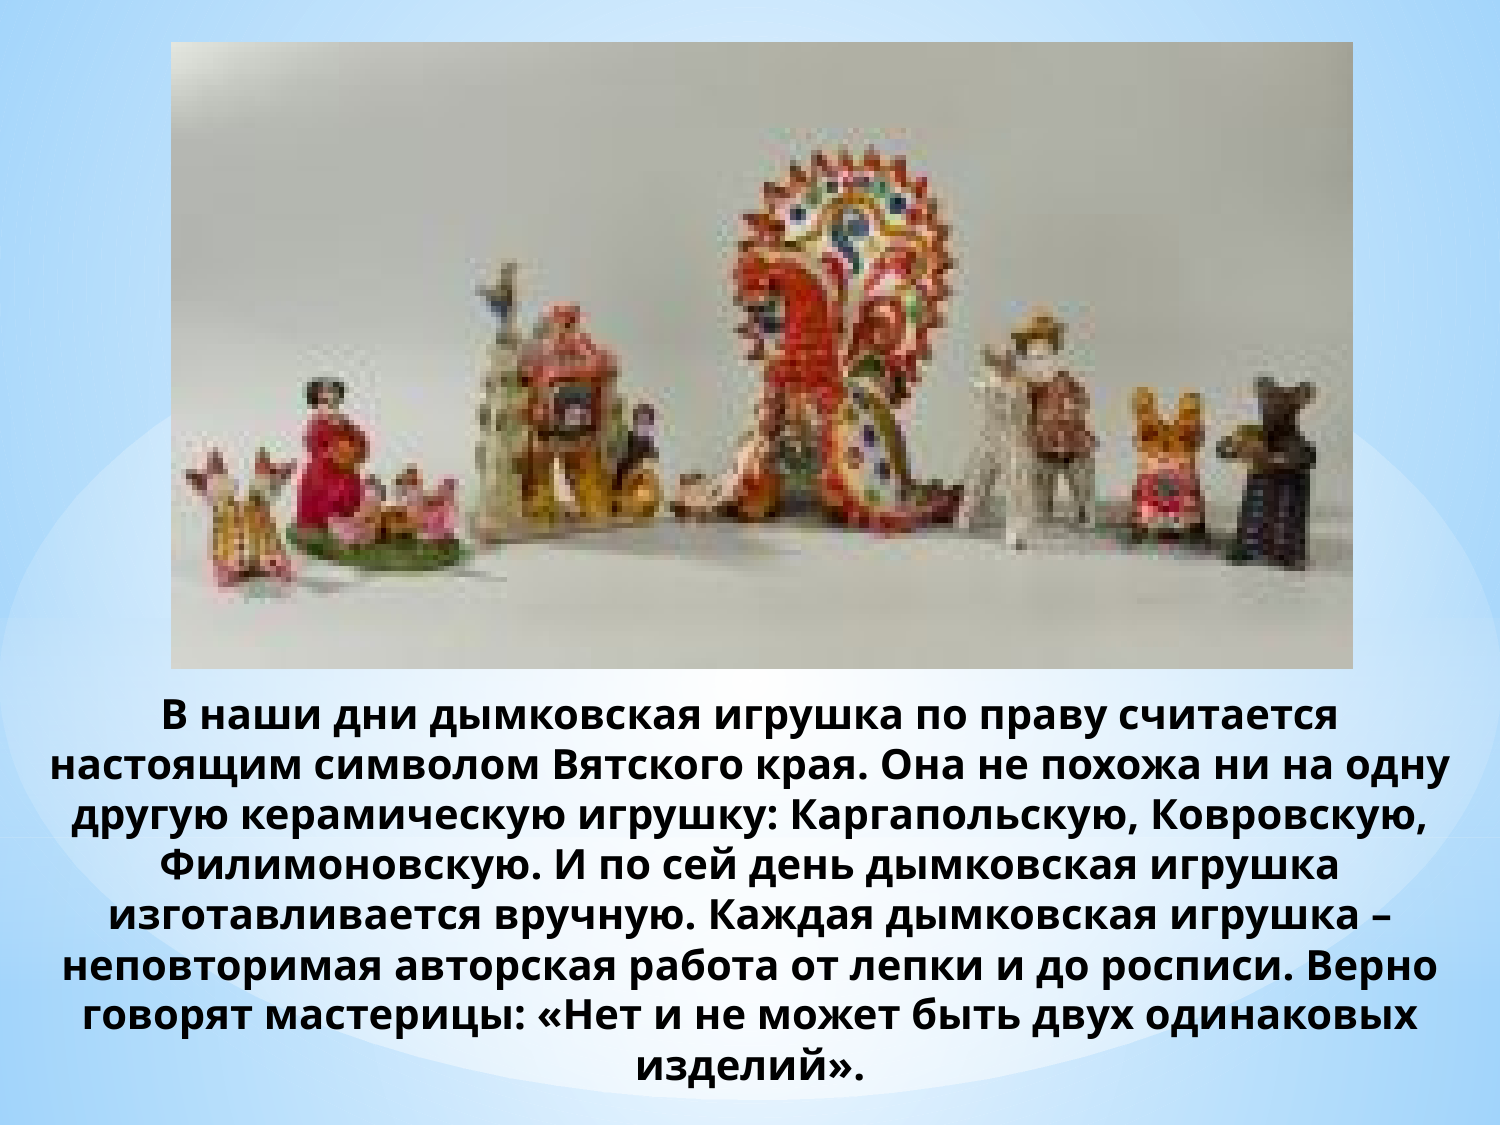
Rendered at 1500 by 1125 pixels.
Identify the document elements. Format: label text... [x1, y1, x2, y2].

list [170, 42, 1353, 670]
title В наши дни дымковская игрушка по праву считается настоящим символом Вятского края. Она не похожа ни на одну другую керамическую игрушку: Каргапольскую, Ковровскую, Филимоновскую. И по сей день дымковская игрушка изготавливается вручную. Каждая дымковская игрушка – неповторимая авторская работа от лепки и до росписи. Верно говорят мастерицы: «Нет и не может быть двух одинаковых изделий». [29, 680, 1471, 905]
